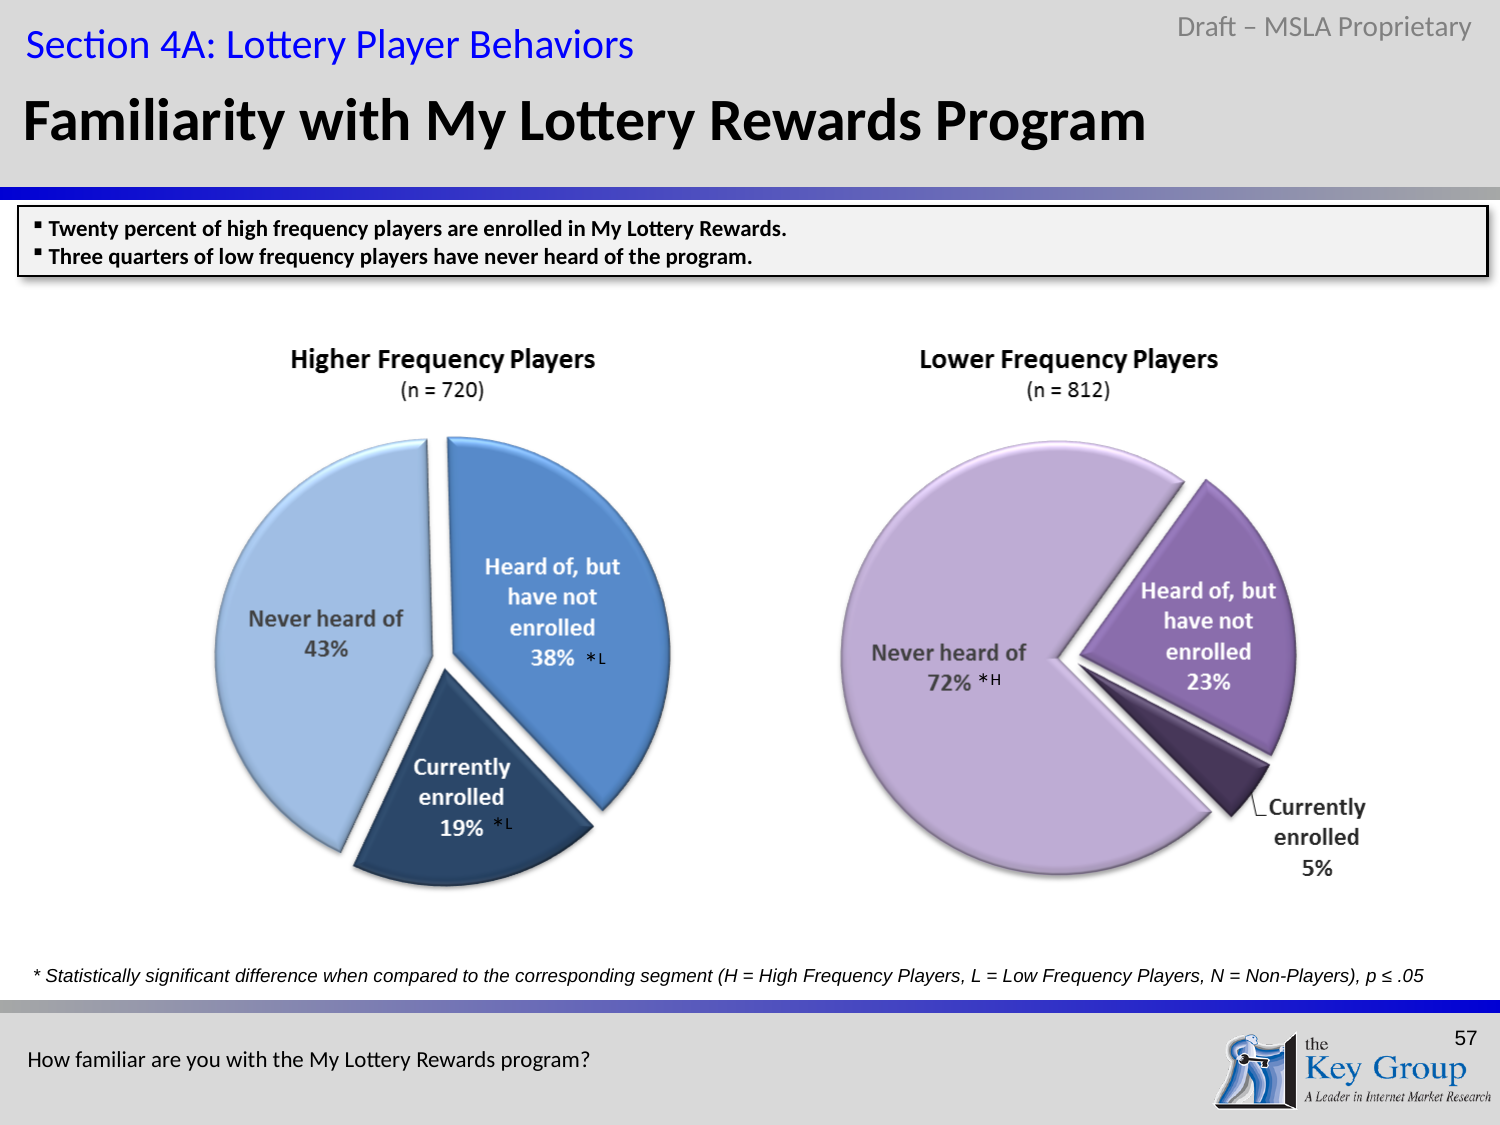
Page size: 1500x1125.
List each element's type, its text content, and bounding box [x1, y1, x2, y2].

list Familiarity with My Lottery Rewards Program [8, 72, 1500, 161]
text_box Twenty percent of high frequency players are enrolled in My Lottery Rewards. Three quarters of low frequency players have never heard of the program. [18, 206, 1488, 277]
list Section 4A: Lottery Player Behaviors [10, 9, 1500, 72]
picture [1212, 1017, 1500, 1111]
table_cell 47% [920, 188, 925, 200]
list How familiar are you with the My Lottery Rewards program? [12, 1037, 1188, 1086]
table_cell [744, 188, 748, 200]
text_box * Statistically significant difference when compared to the corresponding segment (H = High Frequency Players, L = Low Frequency Players, N = Non-Players), p ≤ .05 [0, 956, 1438, 1016]
text_box Draft – MSLA Proprietary [1162, 0, 1500, 50]
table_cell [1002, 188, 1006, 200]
picture [199, 324, 1394, 909]
